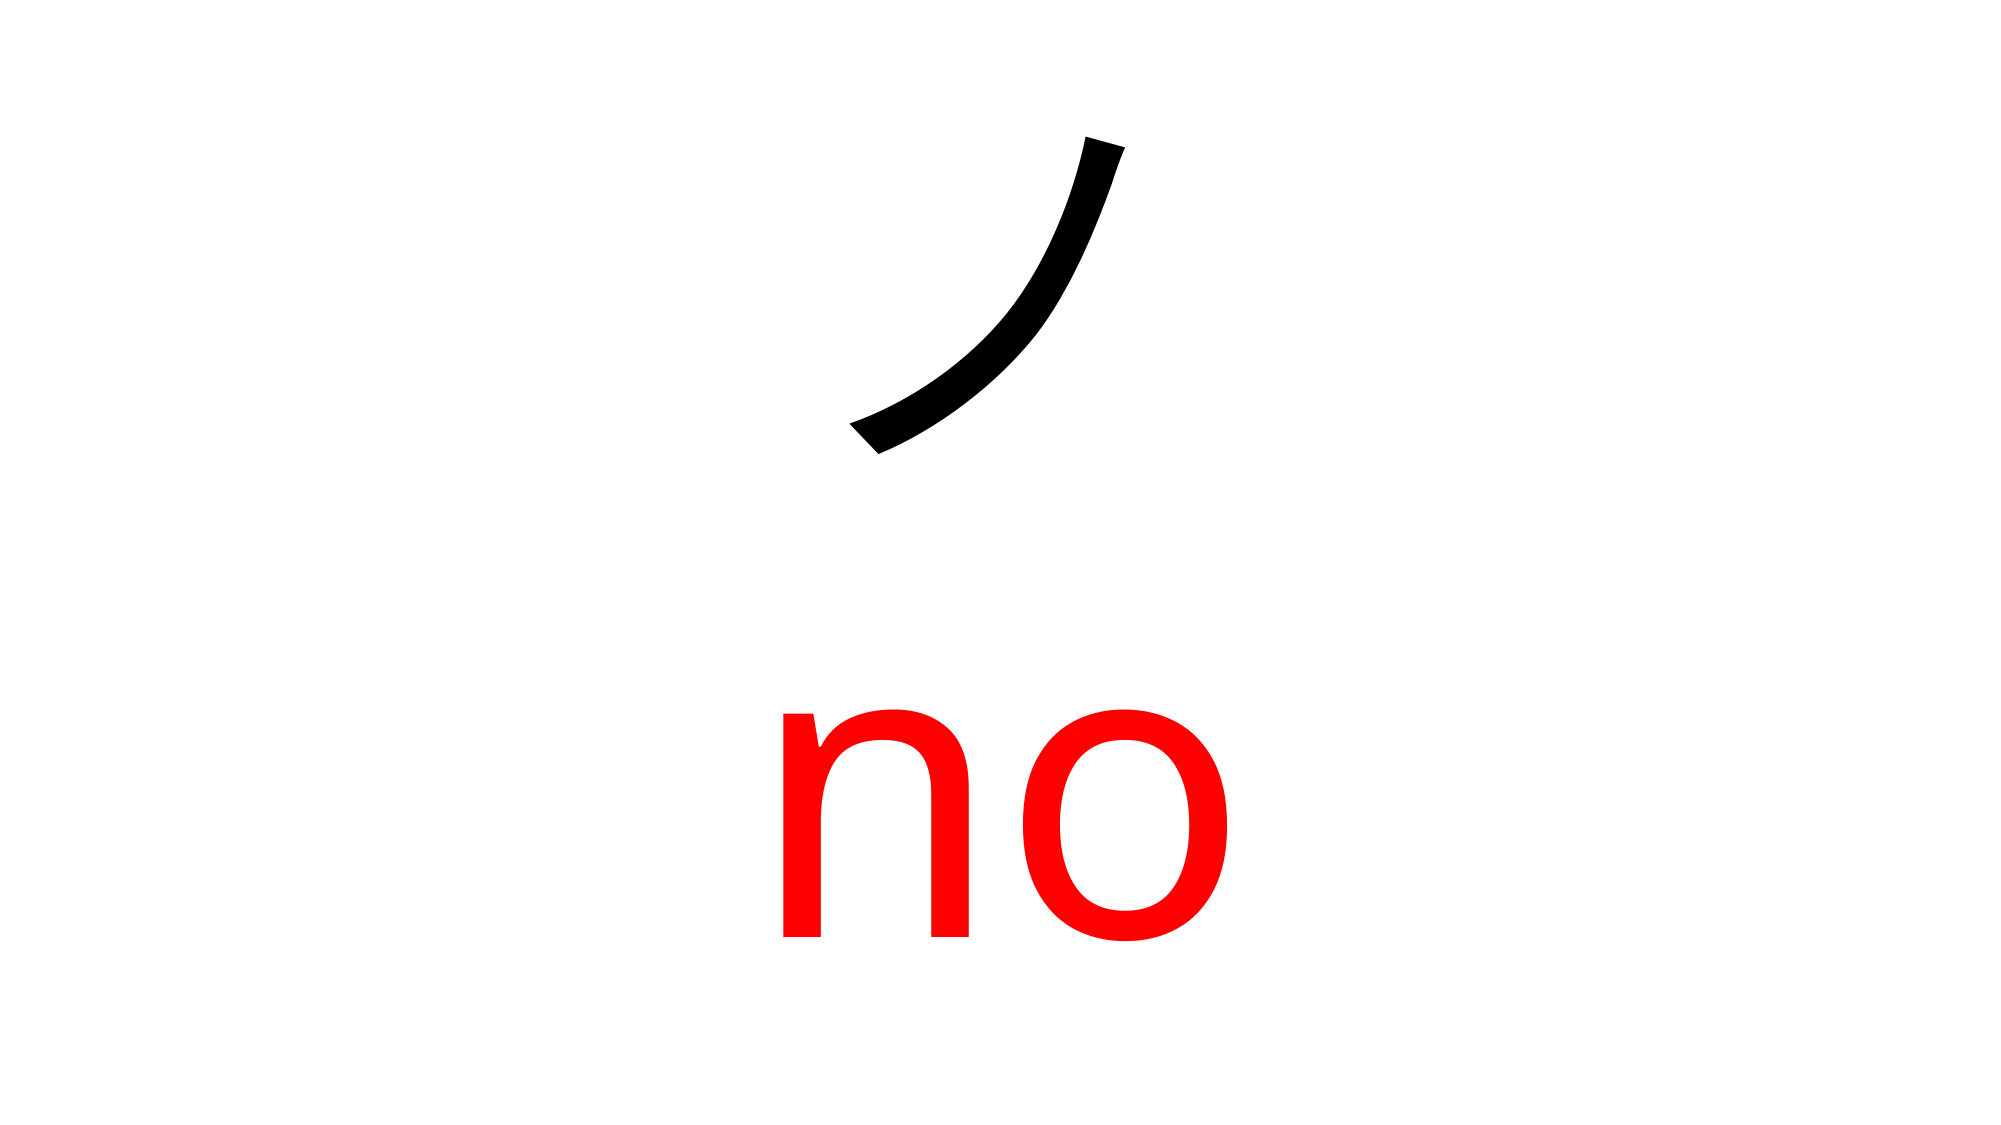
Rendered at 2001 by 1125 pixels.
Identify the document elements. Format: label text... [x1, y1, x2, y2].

title ノ [249, 71, 1750, 545]
text_box no [249, 562, 1750, 1036]
